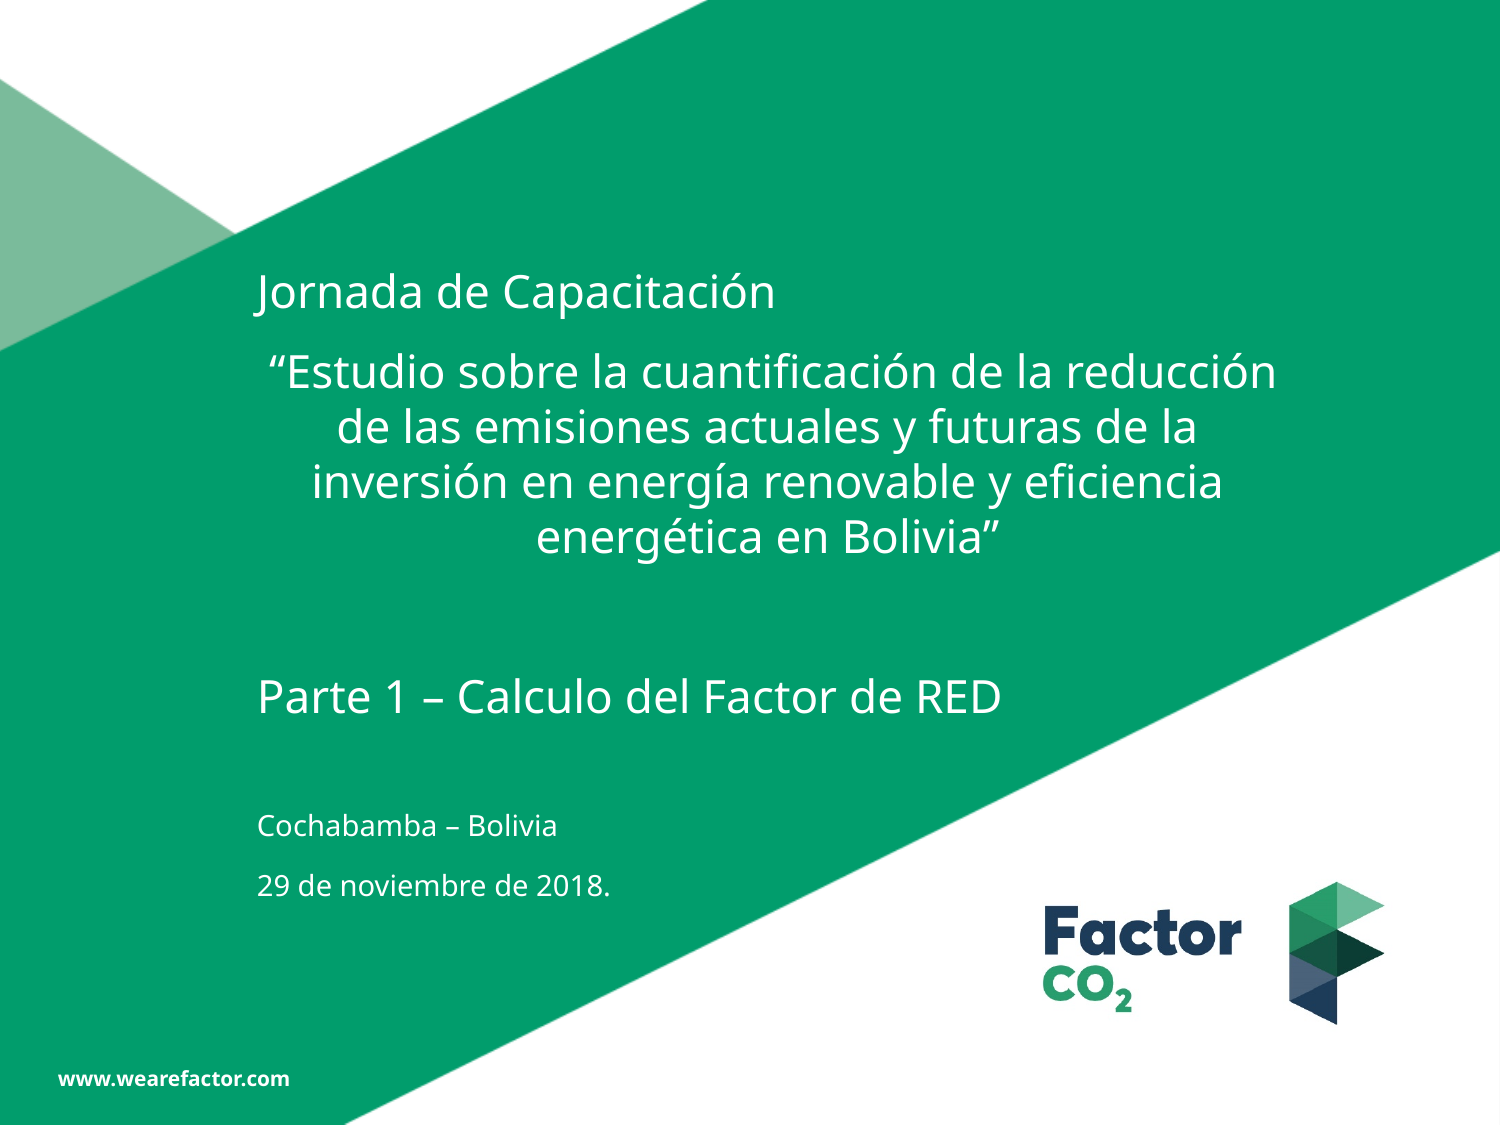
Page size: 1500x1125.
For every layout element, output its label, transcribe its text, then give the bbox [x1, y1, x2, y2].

text_box www.wearefactor.com [0, 1058, 349, 1099]
text_box Jornada de Capacitación “Estudio sobre la cuantificación de la reducción de las emisiones actuales y futuras de la inversión en energía renovable y eficiencia energética en Bolivia” Parte 1 – Calculo del Factor de RED Cochabamba – Bolivia 29 de noviembre de 2018. [242, 255, 1294, 990]
picture [0, 0, 1500, 1125]
